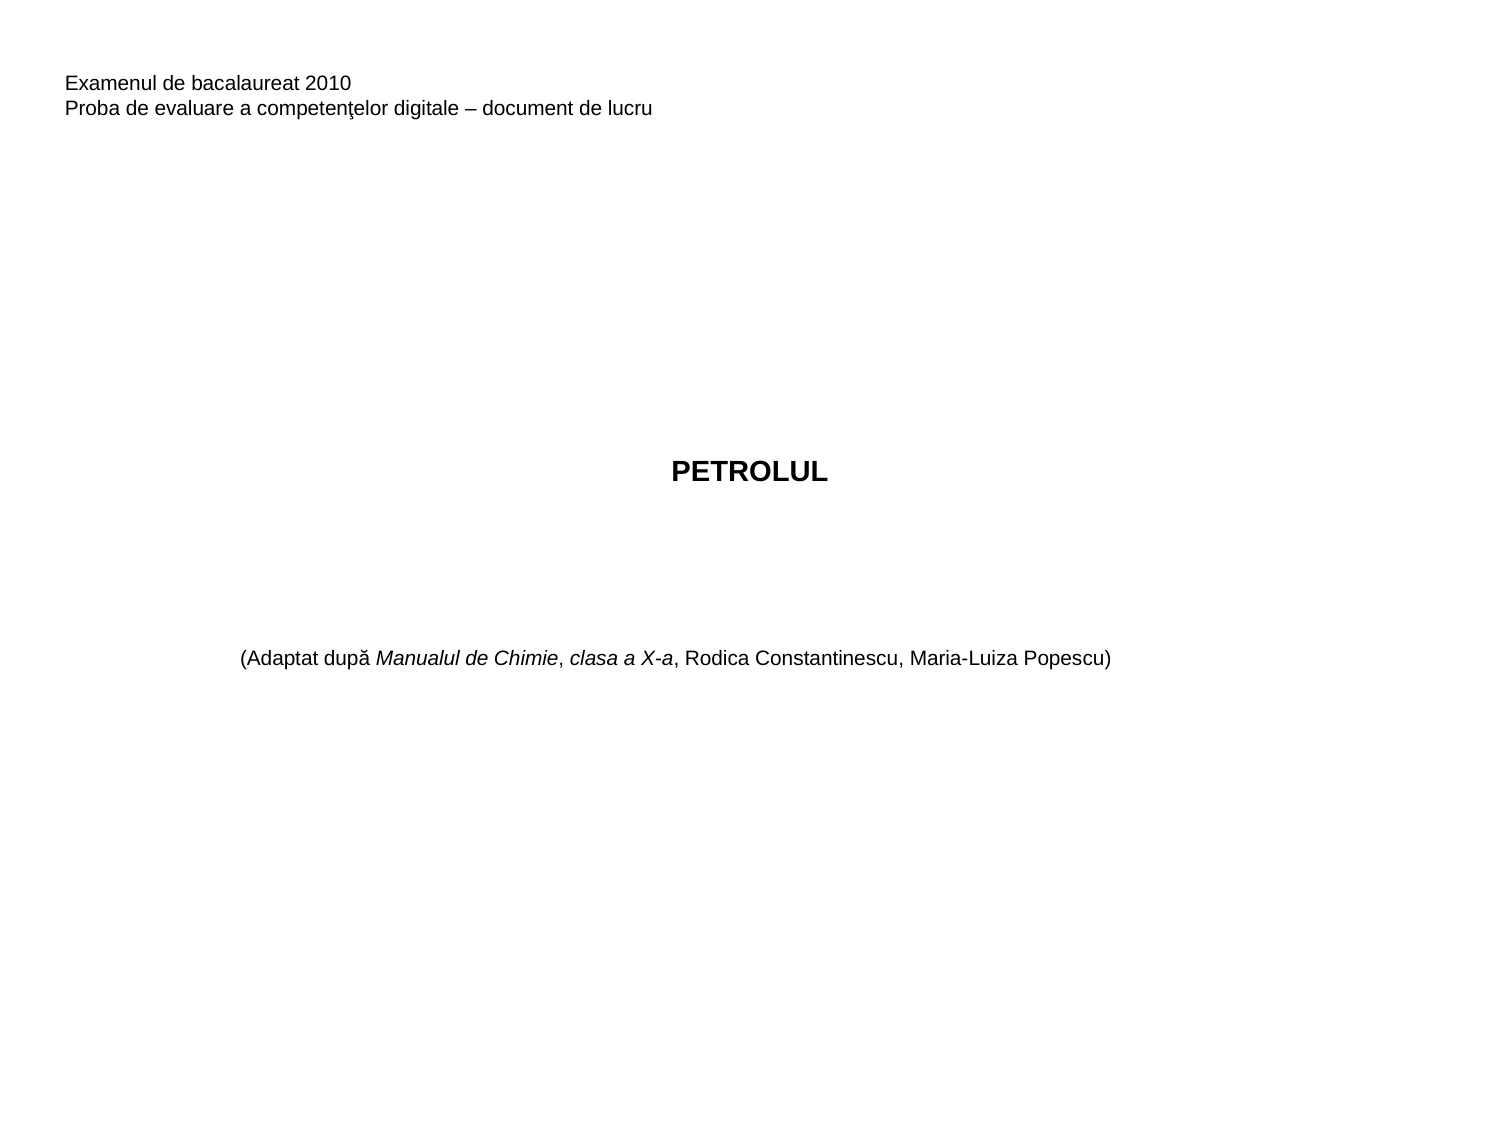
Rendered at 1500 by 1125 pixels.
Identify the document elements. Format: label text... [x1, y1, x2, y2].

subtitle (Adaptat după Manualul de Chimie, clasa a X-a, Rodica Constantinescu, Maria-Luiza Popescu) [224, 637, 1351, 926]
text_box Examenul de bacalaureat 2010 Proba de evaluare a competenţelor digitale – document de lucru [50, 62, 1425, 128]
title PETROLUL [112, 349, 1388, 591]
